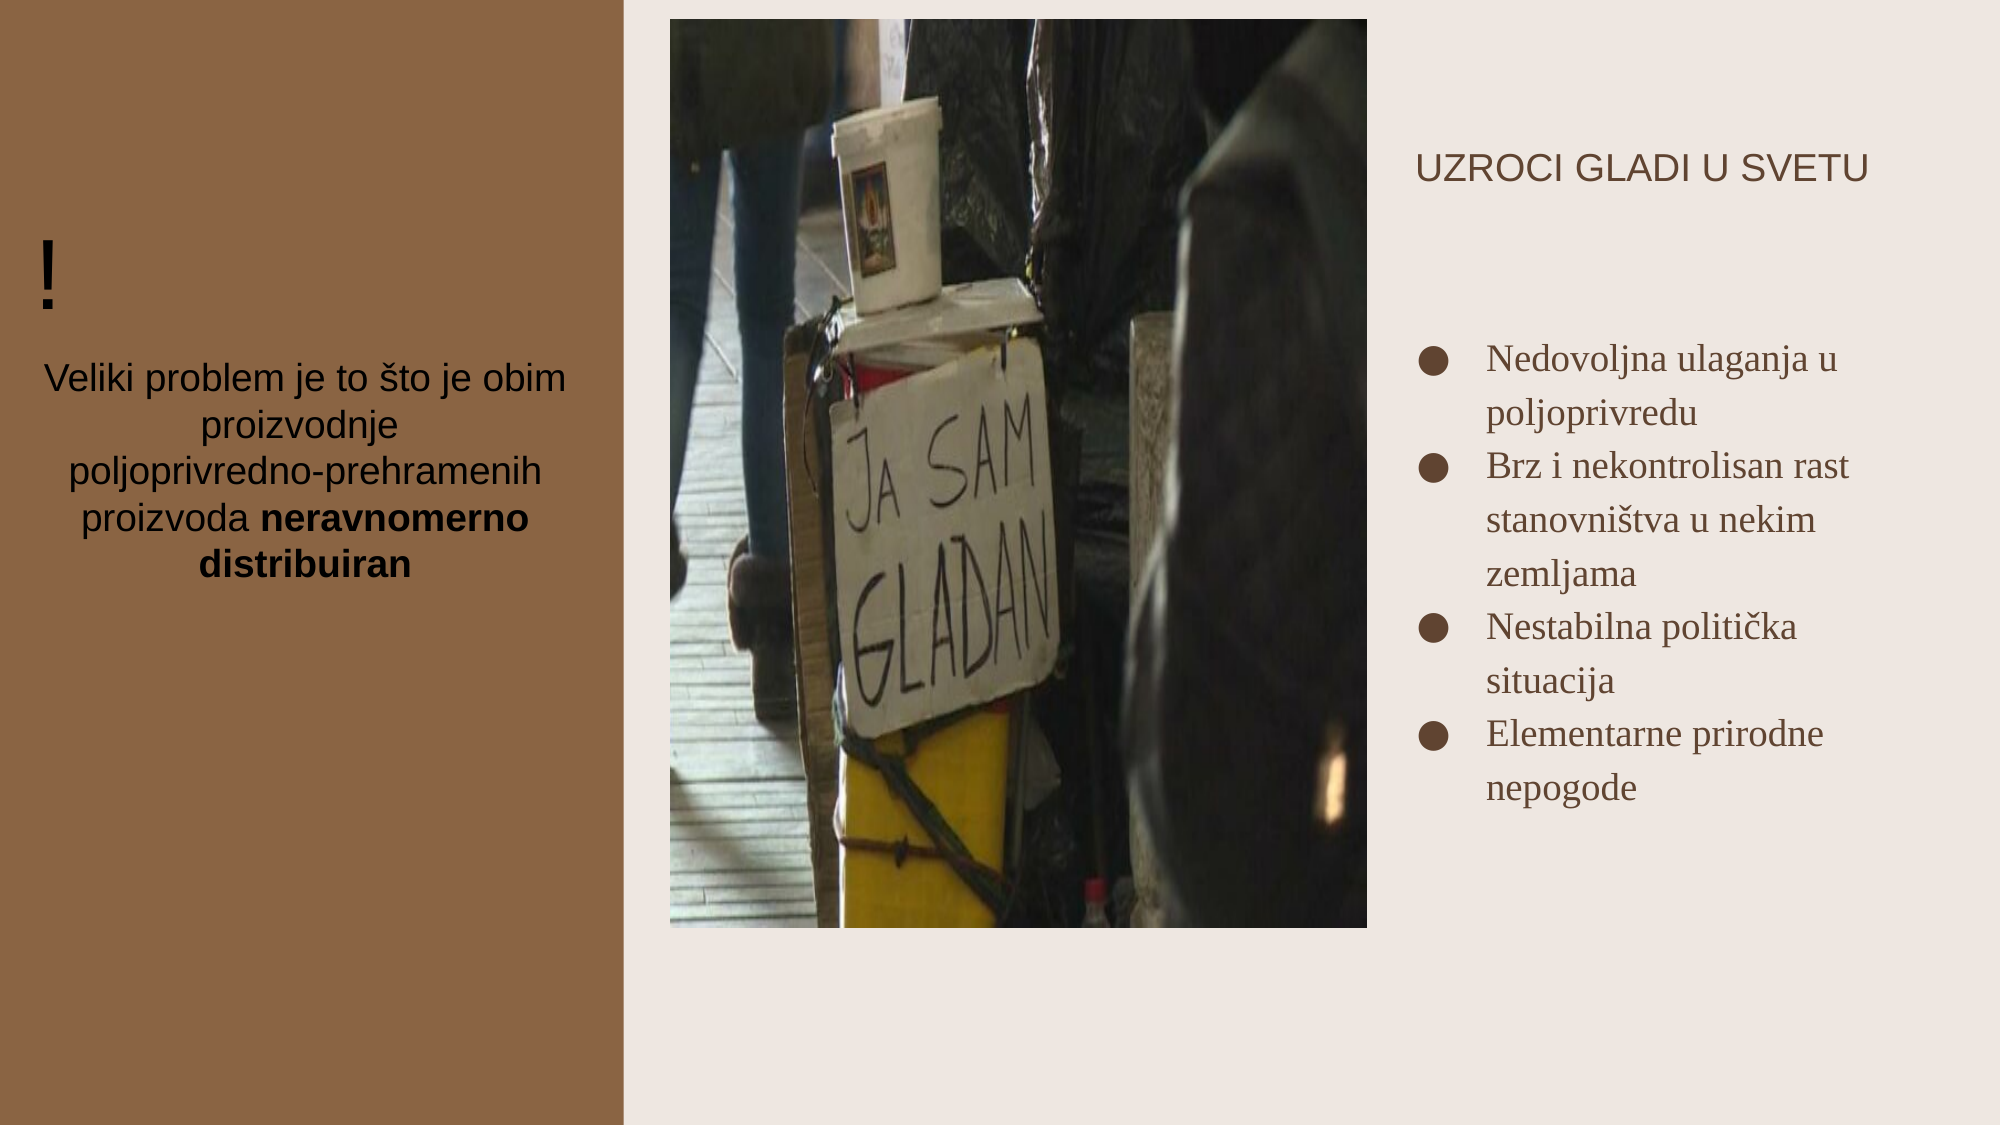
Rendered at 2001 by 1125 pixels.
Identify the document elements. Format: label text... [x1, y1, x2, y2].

text_box Veliki problem je to što je obim proizvodnje poljoprivredno-prehramenih proizvoda neravnomerno distribuiran [0, 345, 640, 593]
text_box UZROCI GLADI U SVETU [1400, 135, 1885, 197]
list Nedovoljna ulaganja u poljoprivredu Brz i nekontrolisan rast stanovništva u nekim zemljama Nestabilna politička situacija Elementarne prirodne nepogode [1371, 305, 1898, 677]
picture [670, 18, 1367, 928]
text_box ! [19, 202, 77, 338]
